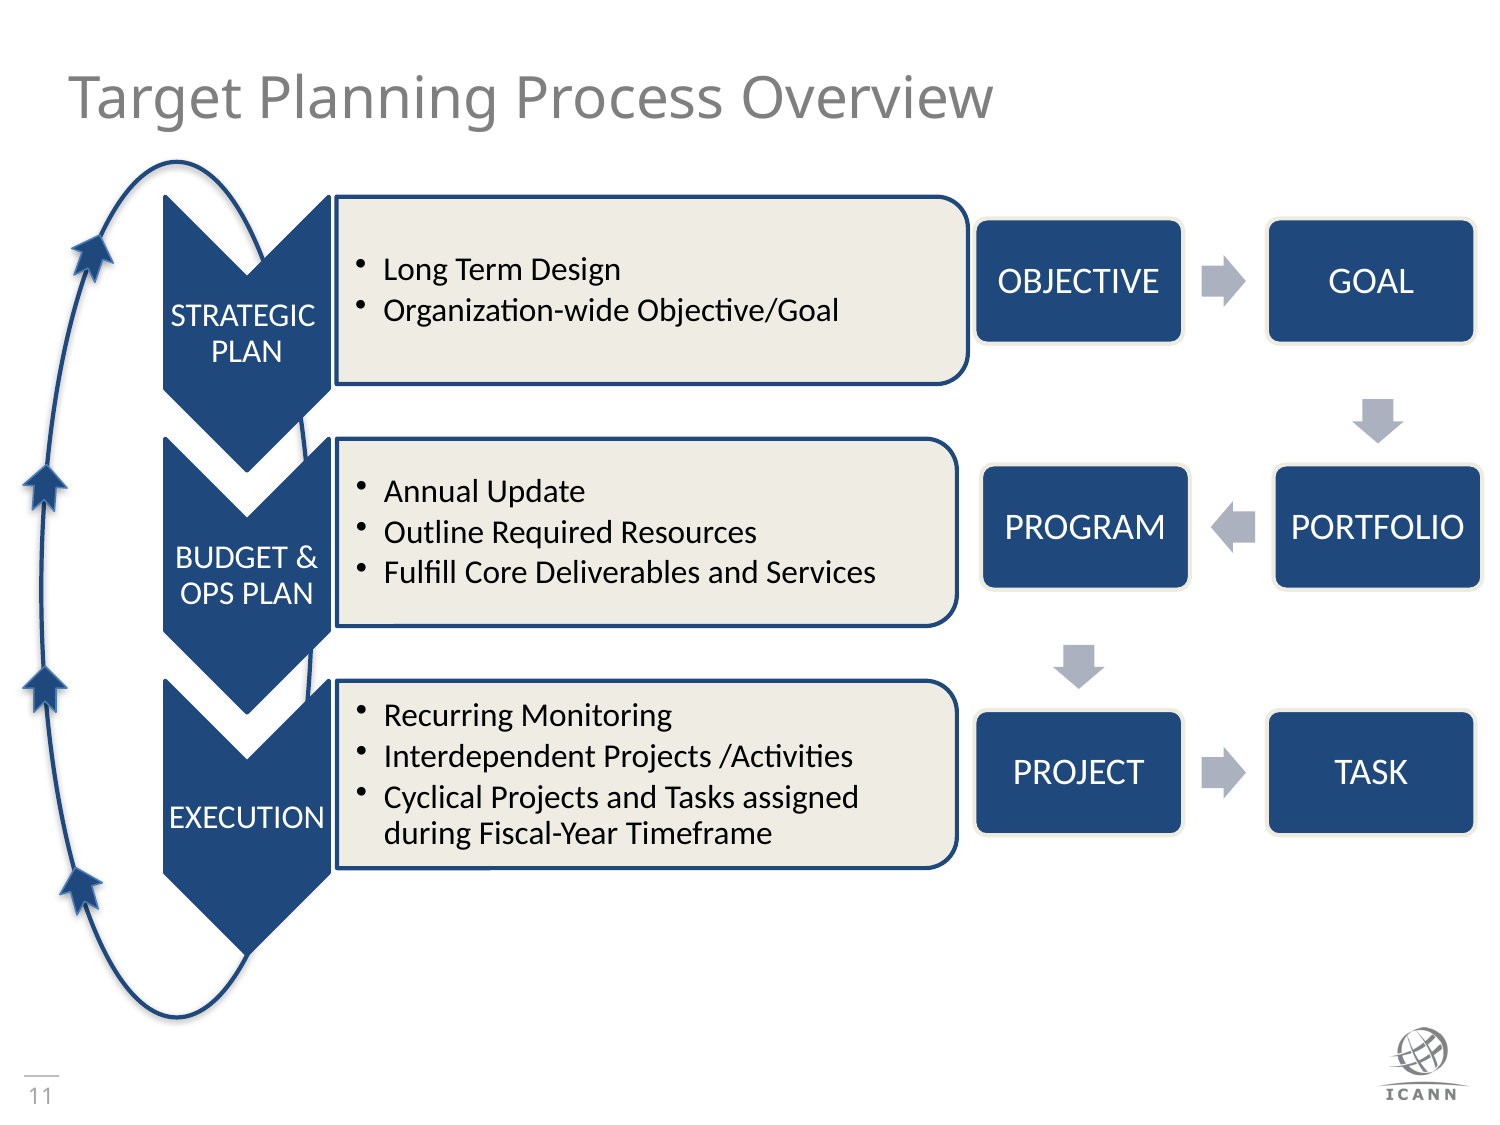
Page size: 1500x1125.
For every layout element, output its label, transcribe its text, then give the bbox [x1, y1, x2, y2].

text_box [70, 234, 114, 284]
text_box PROGRAM [1062, 462, 1192, 592]
text_box [59, 866, 104, 916]
text_box [1210, 501, 1256, 553]
text_box [1201, 255, 1246, 307]
text_box OBJECTIVE [1062, 216, 1186, 346]
text_box GOAL [1264, 216, 1478, 346]
picture [1377, 1027, 1470, 1101]
text_box PORTFOLIO [1271, 462, 1485, 592]
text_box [135, 196, 1058, 956]
text_box [1352, 399, 1404, 444]
text_box [40, 161, 244, 1019]
text_box [22, 463, 68, 513]
text_box [1062, 644, 1105, 689]
text_box [22, 665, 68, 713]
text_box TASK [1264, 707, 1478, 838]
text_box [1201, 746, 1246, 799]
text_box Target Planning Process Overview [54, 52, 1471, 150]
text_box PROJECT [1062, 707, 1186, 838]
